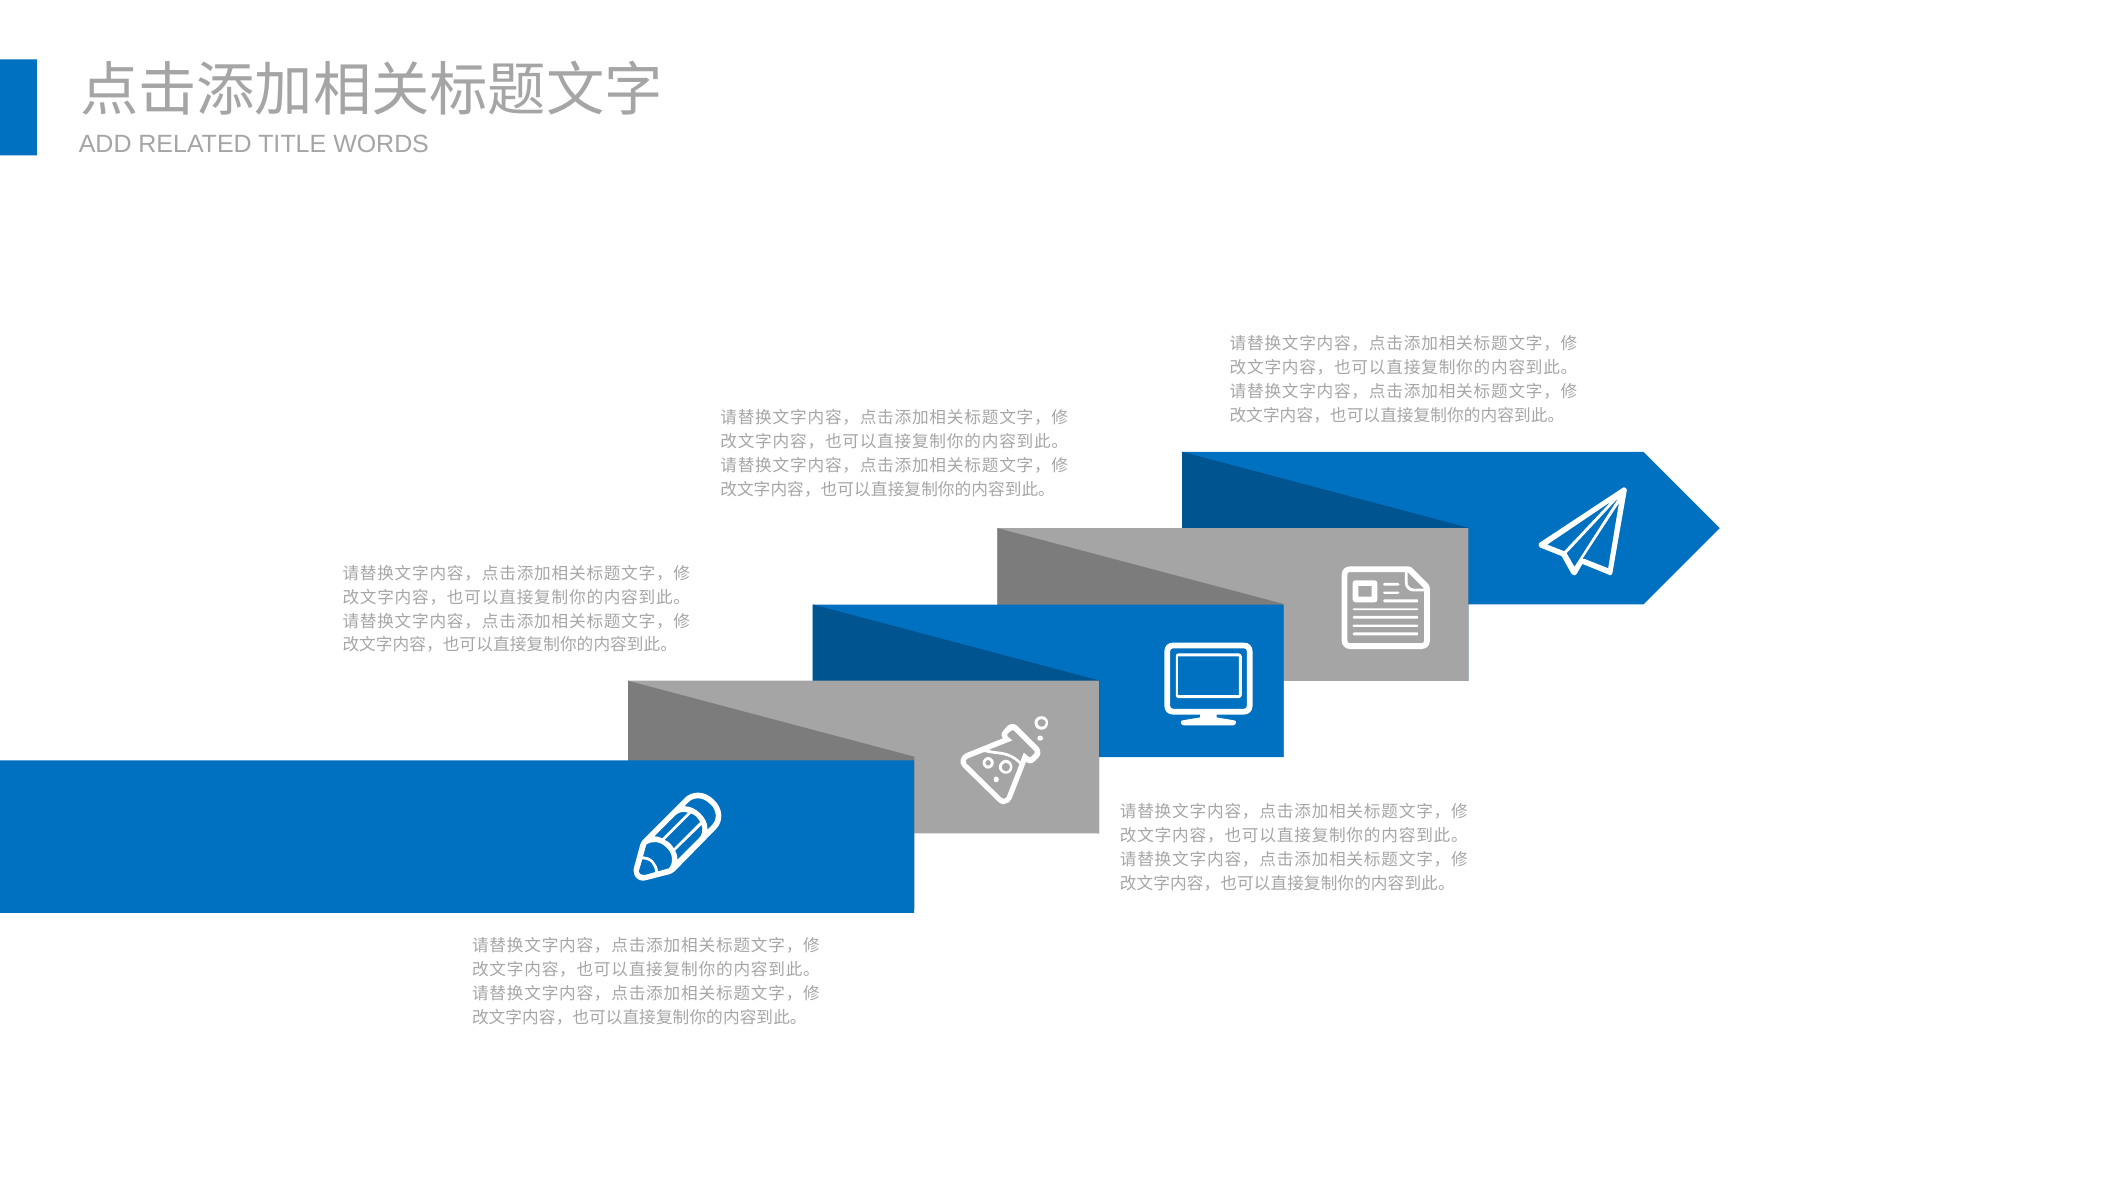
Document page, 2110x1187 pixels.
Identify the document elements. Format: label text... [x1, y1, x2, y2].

text_box [996, 526, 1285, 604]
text_box 请替换文字内容，点击添加相关标题文字，修改文字内容，也可以直接复制你的内容到此。请替换文字内容，点击添加相关标题文字，修改文字内容，也可以直接复制你的内容到此。 [720, 402, 1069, 499]
text_box 请替换文字内容，点击添加相关标题文字，修改文字内容，也可以直接复制你的内容到此。请替换文字内容，点击添加相关标题文字，修改文字内容，也可以直接复制你的内容到此。 [1229, 328, 1578, 425]
text_box 请替换文字内容，点击添加相关标题文字，修改文字内容，也可以直接复制你的内容到此。请替换文字内容，点击添加相关标题文字，修改文字内容，也可以直接复制你的内容到此。 [472, 931, 821, 1027]
text_box 请替换文字内容，点击添加相关标题文字，修改文字内容，也可以直接复制你的内容到此。请替换文字内容，点击添加相关标题文字，修改文字内容，也可以直接复制你的内容到此。 [342, 558, 691, 655]
text_box [633, 680, 1100, 834]
text_box [1181, 450, 1470, 683]
text_box [1538, 487, 1627, 576]
text_box 点击添加相关标题文字 [64, 43, 679, 130]
text_box [633, 792, 722, 881]
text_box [1341, 566, 1430, 649]
text_box ADD RELATED TITLE WORDS [62, 119, 446, 166]
text_box [1164, 642, 1253, 726]
text_box [627, 679, 916, 912]
text_box 请替换文字内容，点击添加相关标题文字，修改文字内容，也可以直接复制你的内容到此。请替换文字内容，点击添加相关标题文字，修改文字内容，也可以直接复制你的内容到此。 [1120, 797, 1469, 893]
text_box [1001, 527, 1469, 682]
text_box [1183, 450, 1722, 606]
text_box [0, 58, 38, 157]
text_box [0, 759, 915, 914]
text_box [811, 603, 1101, 835]
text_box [959, 716, 1049, 805]
text_box [819, 604, 1285, 758]
